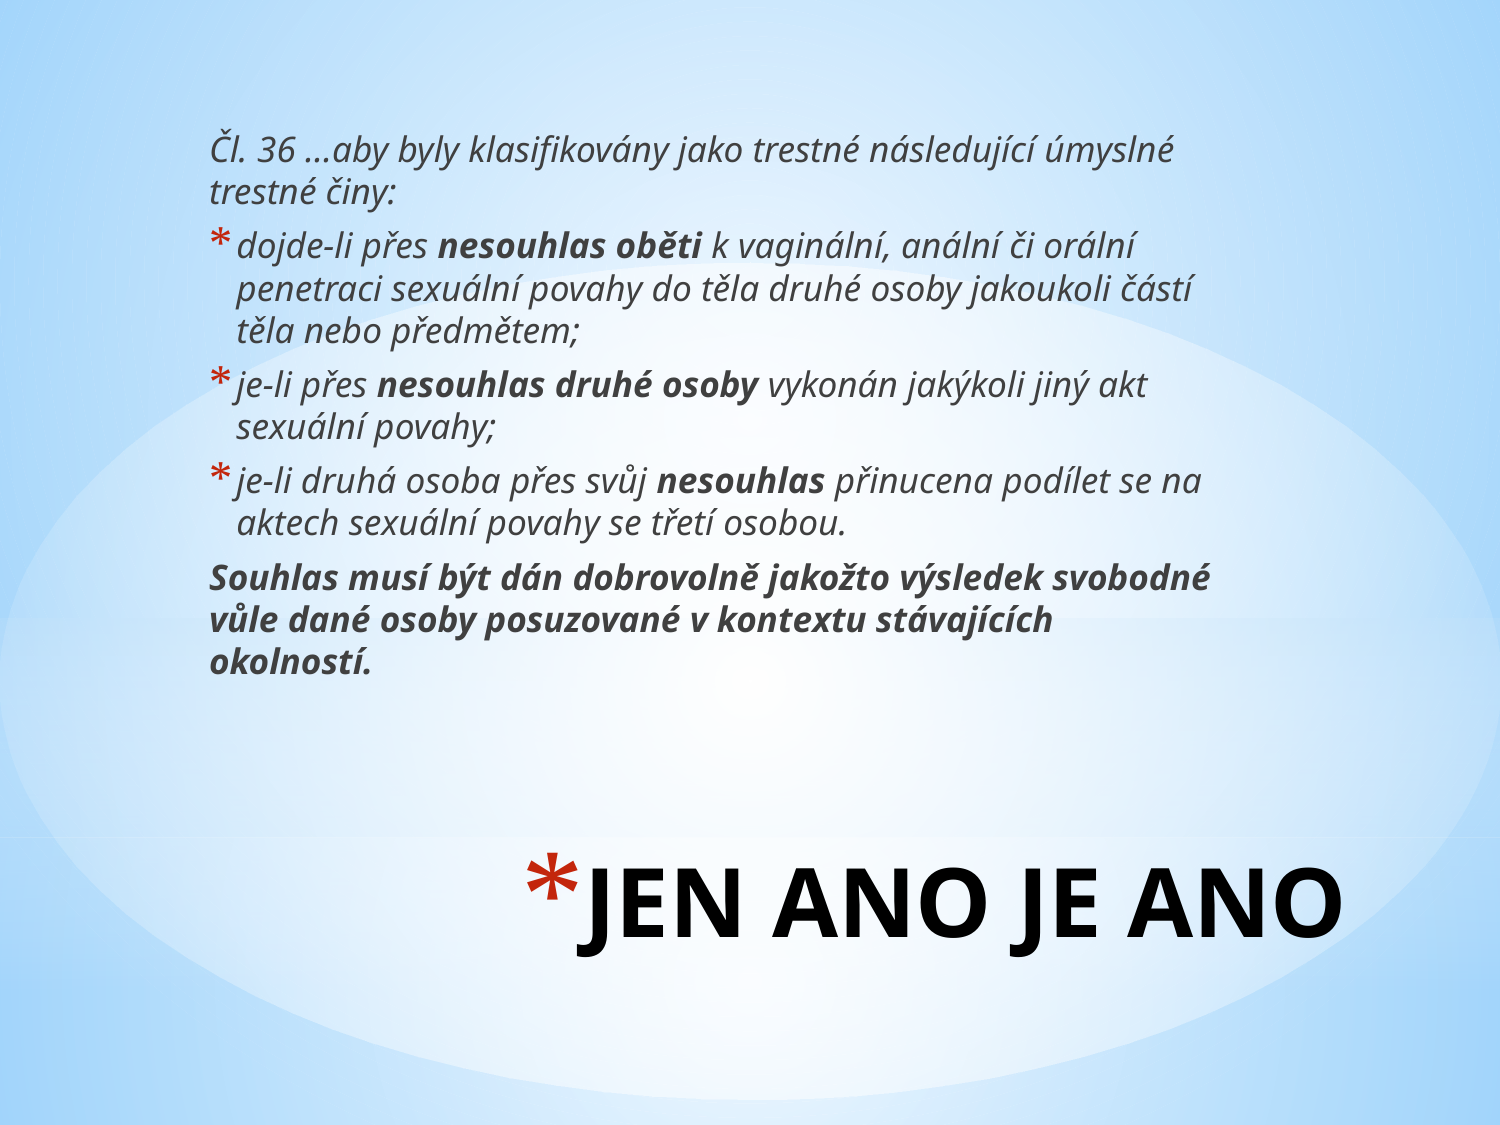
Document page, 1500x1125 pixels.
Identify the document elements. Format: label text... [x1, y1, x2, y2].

title JEN ANO JE ANO [294, 834, 1363, 988]
list Čl. 36 …aby byly klasifikovány jako trestné následující úmyslné trestné činy: dojde-li přes nesouhlas oběti k vaginální, anální či orální penetraci sexuální povahy do těla druhé osoby jakoukoli částí těla nebo předmětem; je-li přes nesouhlas druhé osoby vykonán jakýkoli jiný akt sexuální povahy; je-li druhá osoba přes svůj nesouhlas přinucena podílet se na aktech sexuální povahy se třetí osobou. Souhlas musí být dán dobrovolně jakožto výsledek svobodné vůle dané osoby posuzované v kontextu stávajících okolností. [187, 120, 1238, 690]
